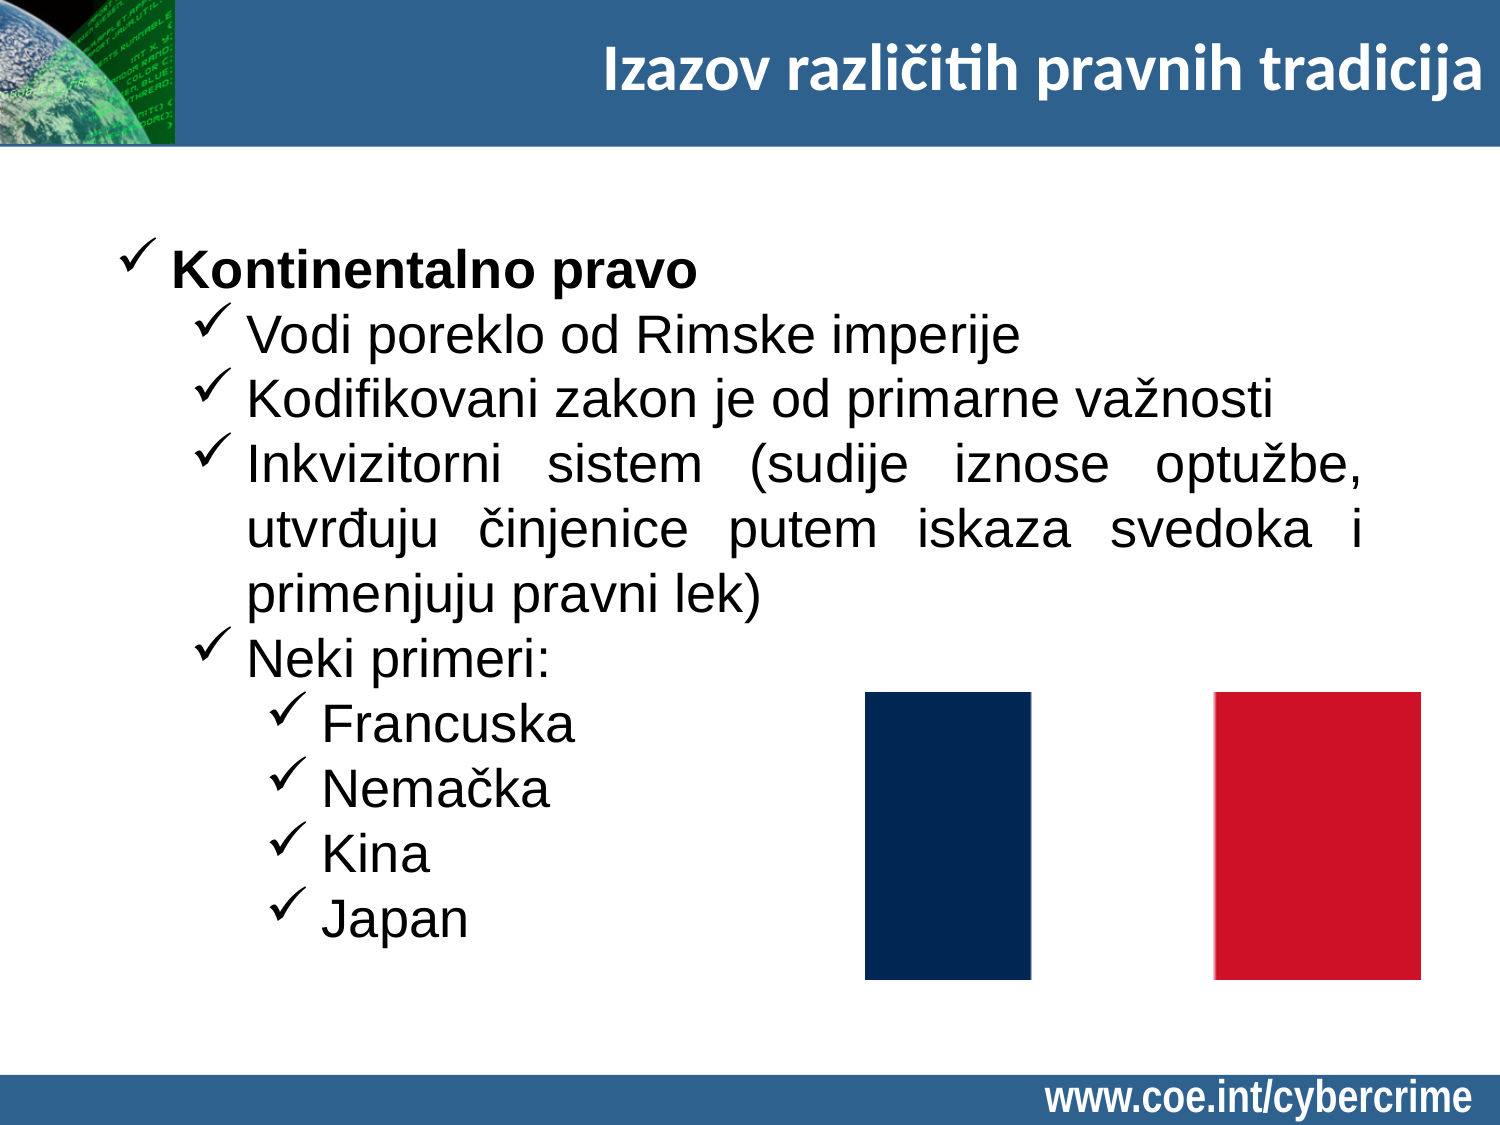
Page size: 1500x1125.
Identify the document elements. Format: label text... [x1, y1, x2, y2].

text_box www.coe.int/cybercrime [1030, 1059, 1500, 1125]
picture [0, 0, 175, 144]
text_box [0, 1073, 1030, 1125]
text_box Izazov različitih pravnih tradicija [177, 0, 1500, 149]
picture [865, 692, 1421, 980]
text_box Kontinentalno pravo Vodi poreklo od Rimske imperije Kodifikovani zakon je od primarne važnosti Inkvizitorni sistem (sudije iznose optužbe, utvrđuju činjenice putem iskaza svedoka i primenjuju pravni lek) Neki primeri: Francuska Nemačka Kina Japan [100, 226, 1380, 956]
